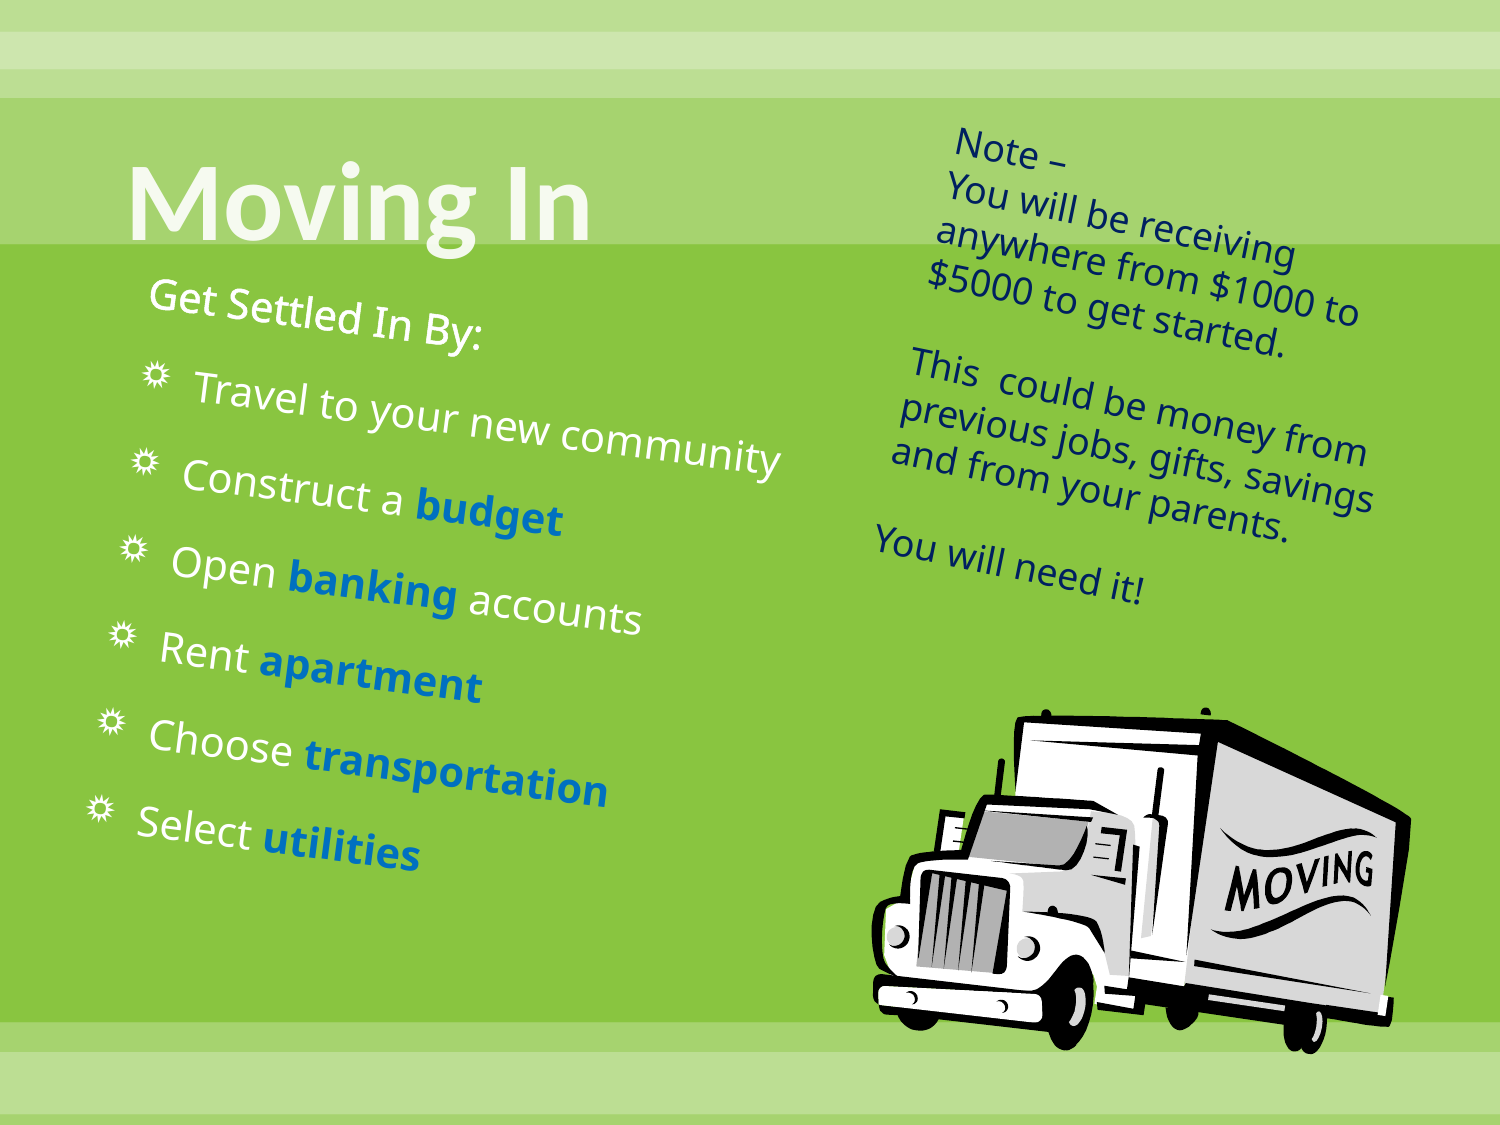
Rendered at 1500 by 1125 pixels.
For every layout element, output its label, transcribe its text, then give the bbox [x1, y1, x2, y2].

text_box Note – You will be receiving anywhere from $1000 to $5000 to get started. This could be money from previous jobs, gifts, savings and from your parents. You will need it! [853, 106, 1467, 669]
picture [0, 0, 1500, 1125]
title Moving In [110, 30, 1390, 271]
list Get Settled In By: Travel to your new community Construct a budget Open banking accounts Rent apartment Choose transportation Select utilities [50, 251, 856, 1001]
